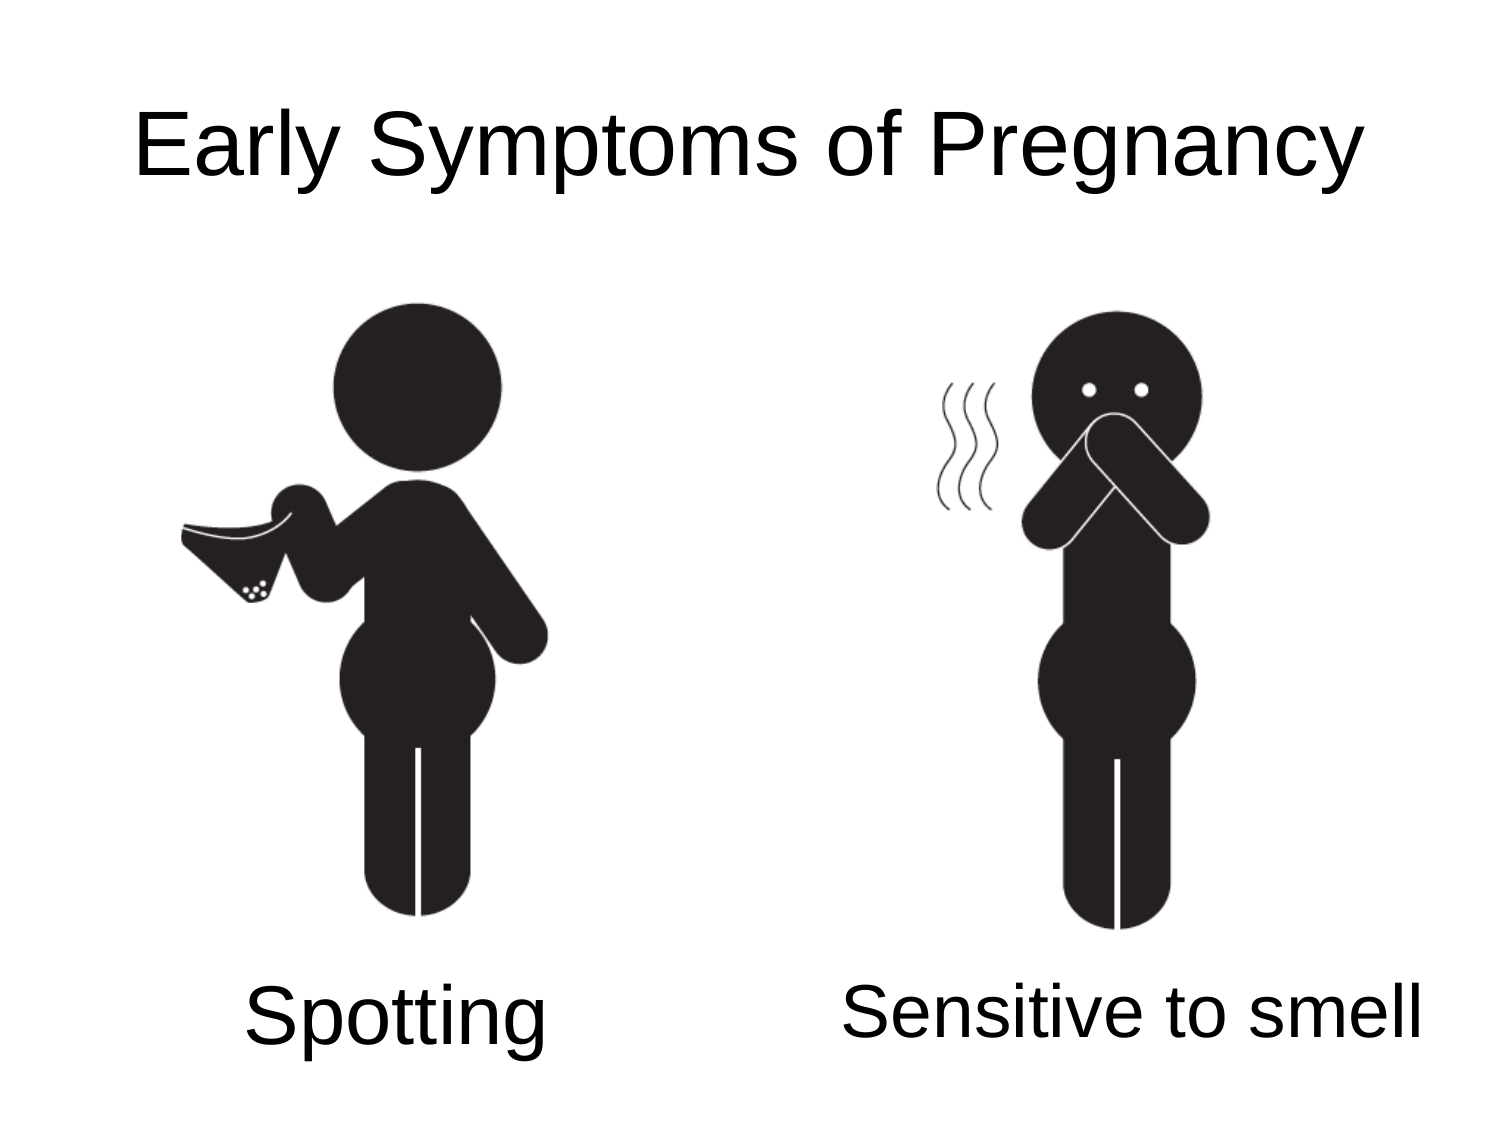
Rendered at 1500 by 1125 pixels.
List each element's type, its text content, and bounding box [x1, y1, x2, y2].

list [762, 255, 1426, 999]
title Early Symptoms of Pregnancy [75, 45, 1425, 233]
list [74, 262, 738, 1006]
text_box Sensitive to smell [811, 955, 1454, 1061]
text_box Spotting [74, 1013, 718, 1070]
